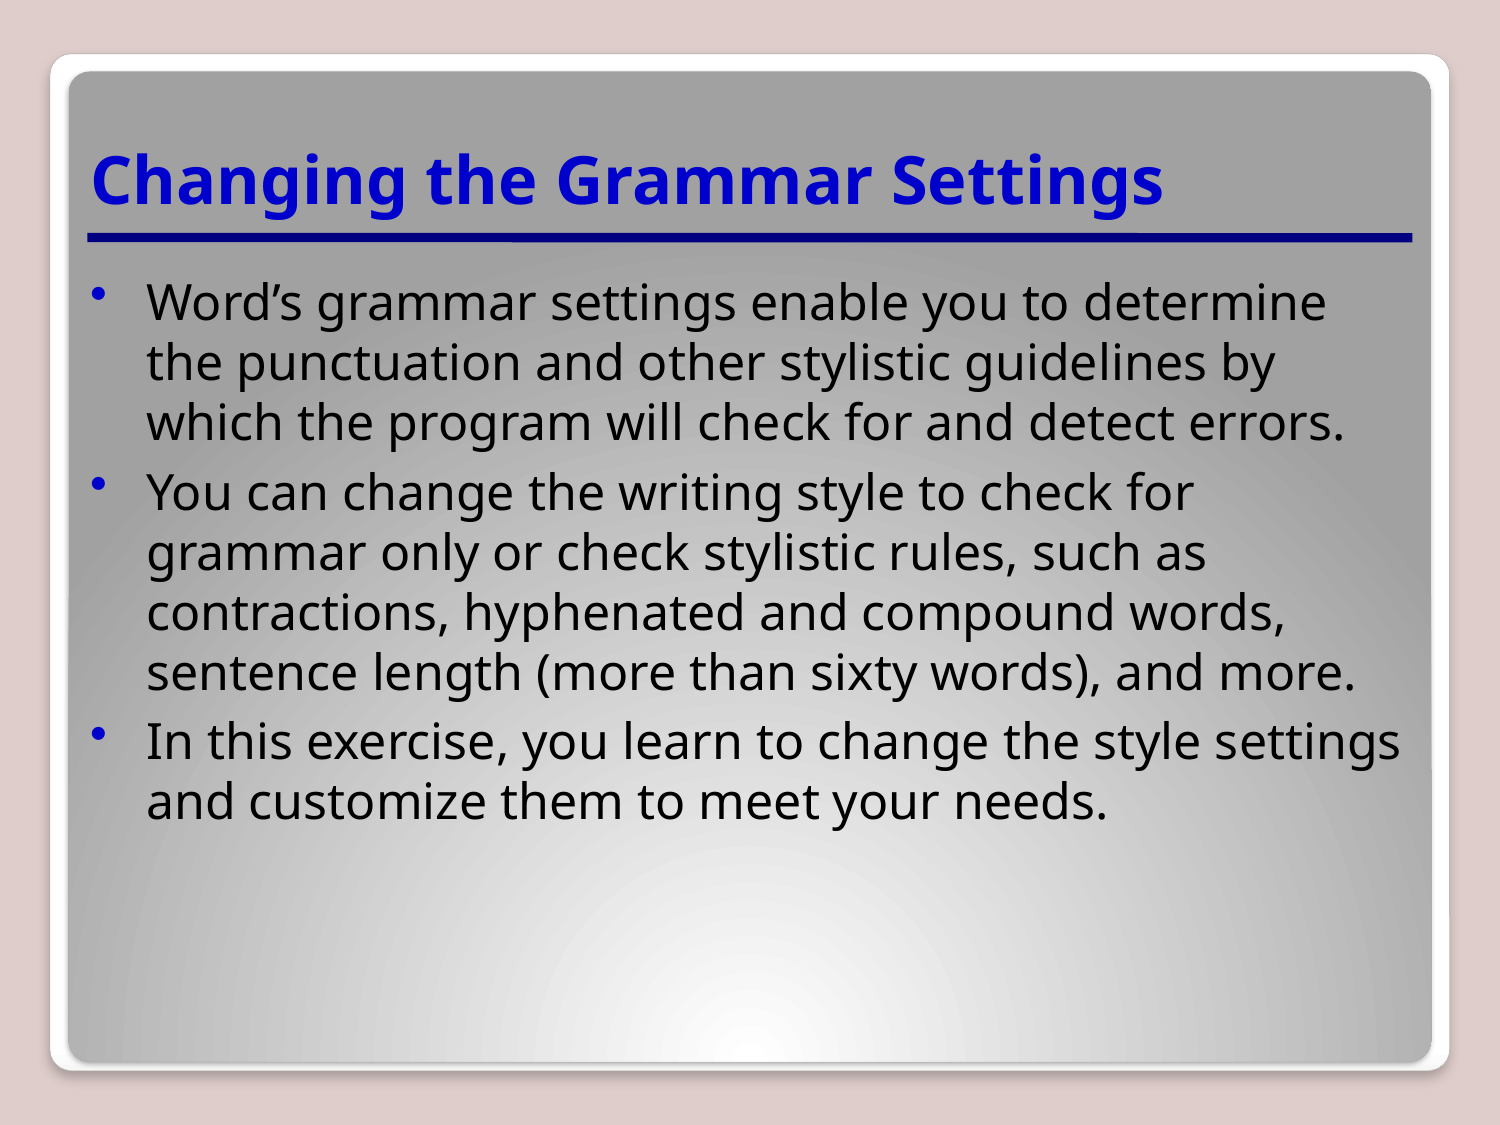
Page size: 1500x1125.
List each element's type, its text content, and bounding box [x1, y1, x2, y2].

list Word’s grammar settings enable you to determine the punctuation and other stylistic guidelines by which the program will check for and detect errors. You can change the writing style to check for grammar only or check stylistic rules, such as contractions, hyphenated and compound words, sentence length (more than sixty words), and more. In this exercise, you learn to change the style settings and customize them to meet your needs. [74, 262, 1426, 1063]
title Changing the Grammar Settings [74, 74, 1426, 226]
